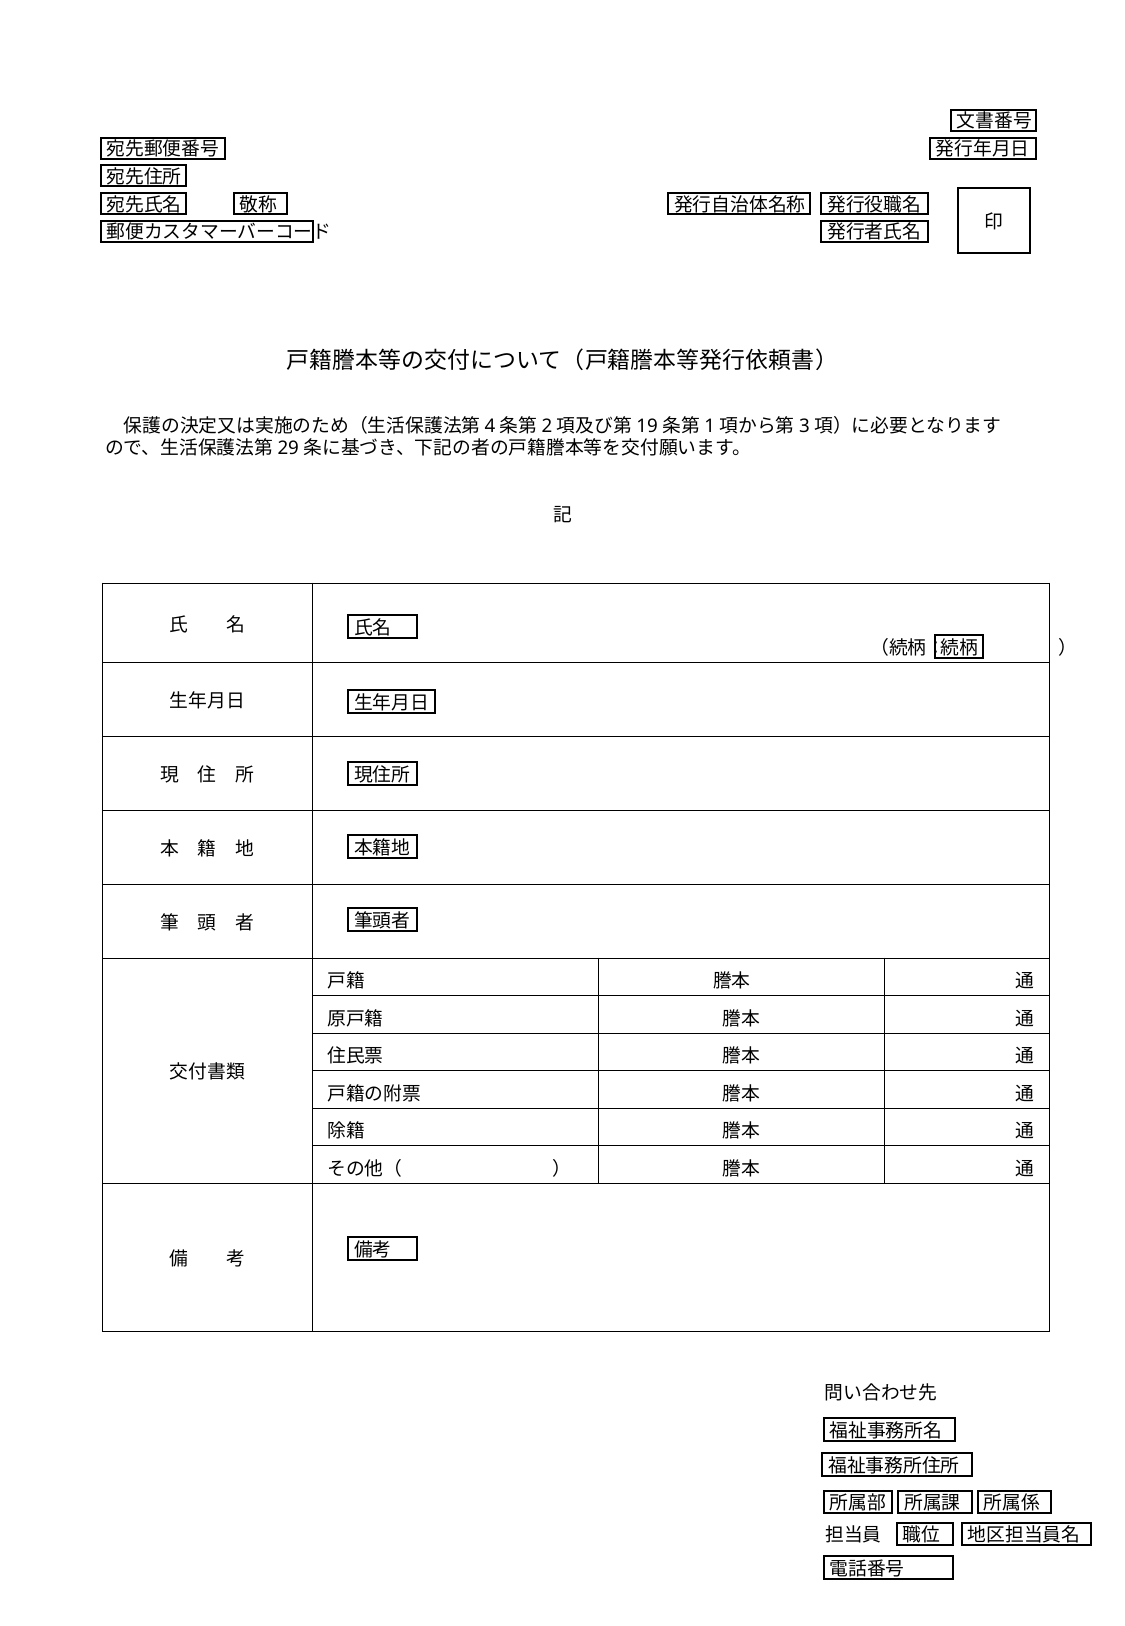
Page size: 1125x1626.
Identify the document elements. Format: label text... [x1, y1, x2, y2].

table_cell [313, 811, 1049, 884]
table_cell 通 [885, 996, 1049, 1033]
text_box 本籍地 [347, 834, 418, 859]
text_box 備考 [347, 1236, 418, 1261]
table_cell 謄本 [599, 1109, 884, 1145]
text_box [668, 188, 1030, 254]
table_cell 本 籍 地 [103, 811, 312, 884]
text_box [929, 109, 1037, 159]
text_box 筆頭者 [347, 907, 418, 932]
text_box 生年月日 [347, 689, 436, 714]
table_cell 謄本 [599, 996, 884, 1033]
table_cell 戸籍 [313, 959, 598, 995]
table_cell 原戸籍 [313, 996, 598, 1033]
table_cell 通 [885, 1034, 1049, 1070]
text_box 戸籍謄本等の交付について（戸籍謄本等発行依頼書） [90, 337, 1035, 380]
text_box 記 [90, 495, 1035, 533]
text_box 氏名 [347, 614, 418, 639]
table_cell 謄本 [599, 1146, 884, 1183]
text_box 現住所 [347, 761, 418, 786]
text_box 保護の決定又は実施のため（生活保護法第4条第2項及び第19条第1項から第3項）に必要となりますので、生活保護法第29条に基づき、下記の者の戸籍謄本等を交付願います。 [90, 405, 1035, 466]
table_header 氏 名 [103, 584, 312, 662]
table_cell 謄本 [599, 959, 884, 995]
table_cell 筆 頭 者 [103, 885, 312, 958]
table_cell 生年月日 [103, 663, 312, 736]
table_cell [313, 885, 1049, 958]
table_cell その他（ ） [313, 1146, 598, 1183]
text_box 続柄 [934, 634, 984, 659]
table_cell 通 [885, 1071, 1049, 1108]
table_cell 現 住 所 [103, 737, 312, 810]
table_cell 通 [885, 959, 1049, 995]
table_header [313, 584, 1049, 662]
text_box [100, 137, 314, 242]
table_cell [313, 737, 1049, 810]
table_cell [313, 1184, 1049, 1331]
table_cell 交付書類 [103, 959, 312, 1183]
table_cell 備 考 [103, 1184, 312, 1331]
table_cell 戸籍の附票 [313, 1071, 598, 1108]
table_cell 謄本 [599, 1071, 884, 1108]
table_cell 通 [885, 1146, 1049, 1183]
table_cell 謄本 [599, 1034, 884, 1070]
table_cell 除籍 [313, 1109, 598, 1145]
table_cell 通 [885, 1109, 1049, 1145]
table_cell 住民票 [313, 1034, 598, 1070]
table_cell [313, 663, 1049, 736]
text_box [810, 1373, 1091, 1579]
